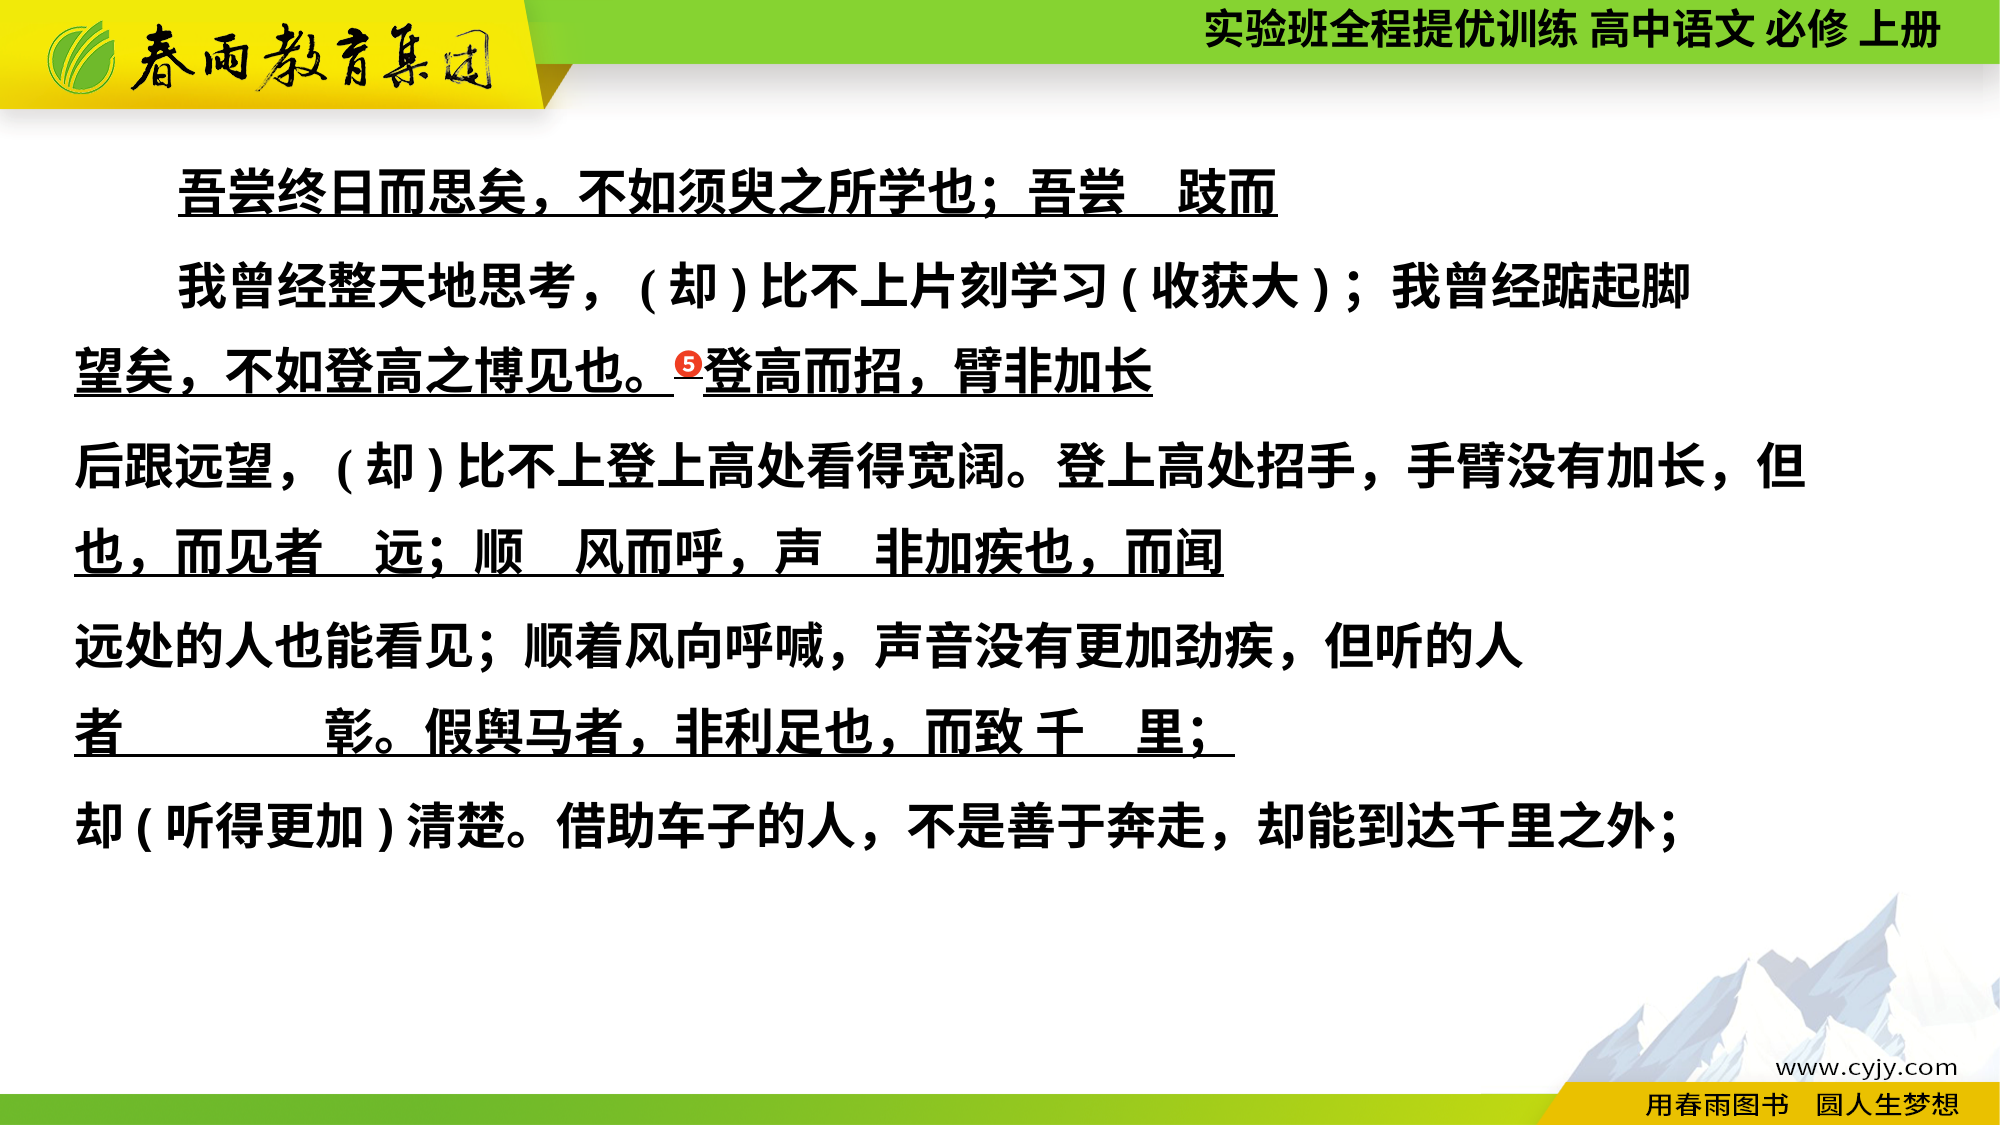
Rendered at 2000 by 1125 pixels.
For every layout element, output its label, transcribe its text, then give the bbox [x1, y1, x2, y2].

text_box 我曾经整天地思考，(却)比不上片刻学习(收获大)；我曾经踮起脚 后跟远望，(却)比不上登上高处看得宽阔。登上高处招手，手臂没有加长，但 远处的人也能看见；顺着风向呼喊，声音没有更加劲疾，但听的人 却(听得更加)清楚。借助车子的人，不是善于奔走，却能到达千里之外； [59, 216, 1944, 862]
picture [0, 0, 2000, 1125]
